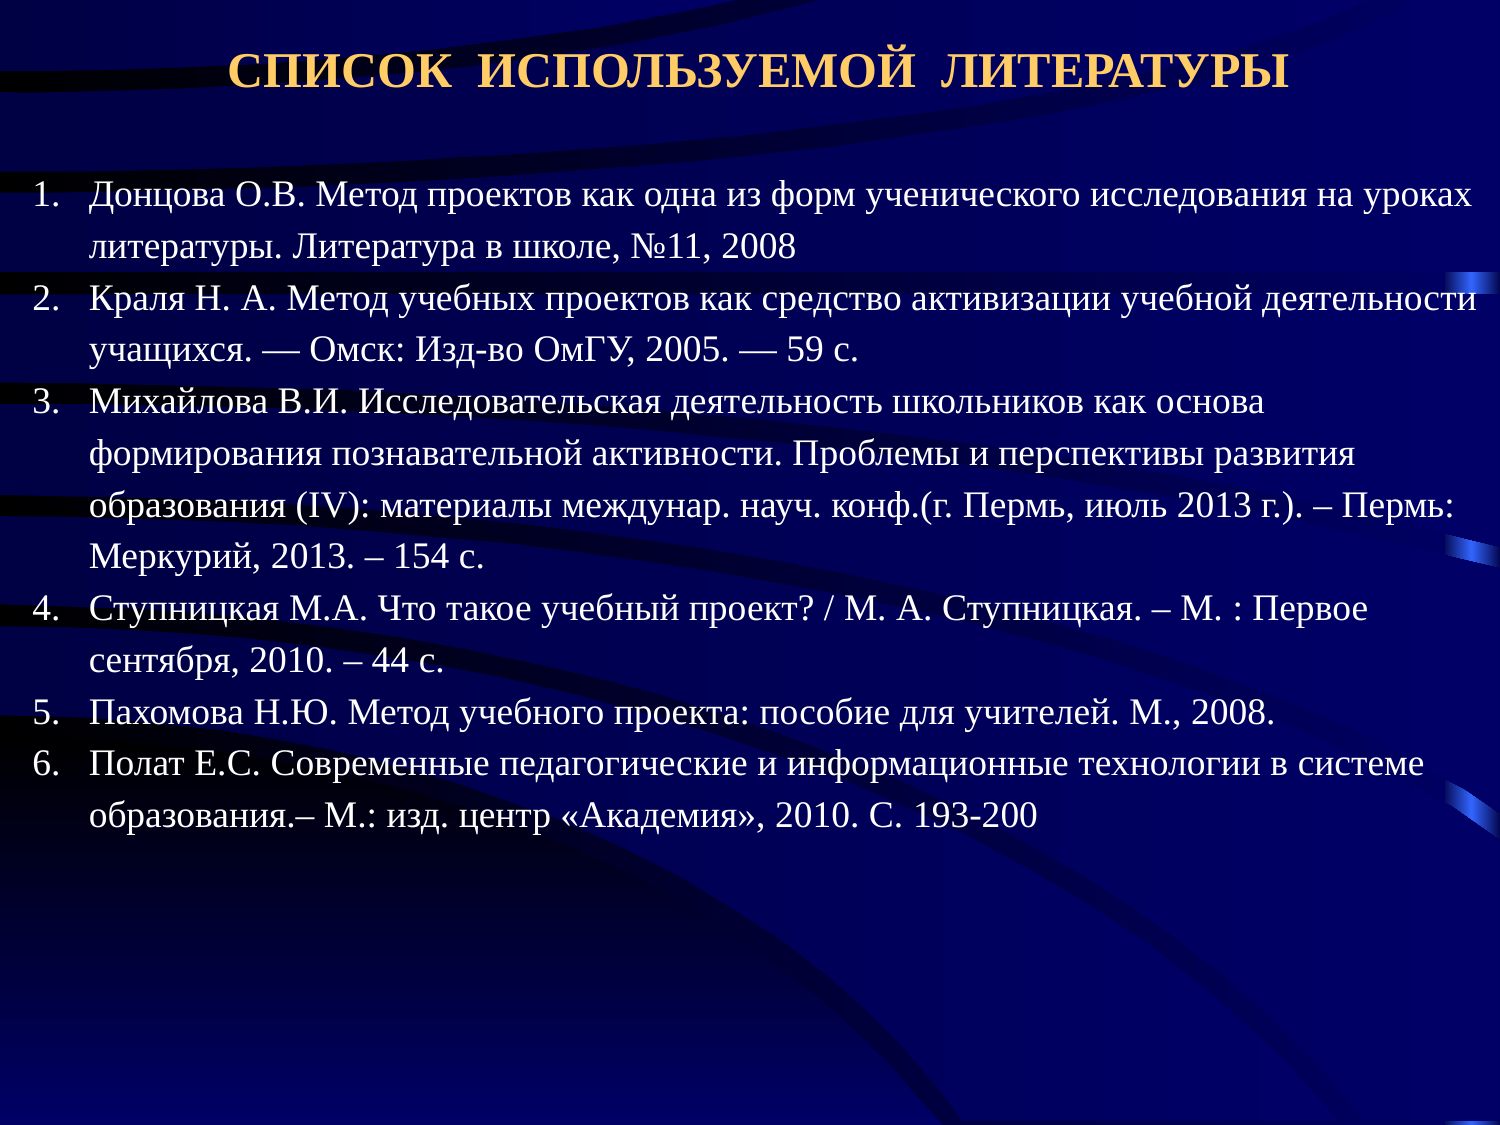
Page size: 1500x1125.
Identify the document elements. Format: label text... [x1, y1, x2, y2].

title СПИСОК ИСПОЛЬЗУЕМОЙ ЛИТЕРАТУРЫ [121, 0, 1397, 155]
text_box Донцова О.В. Метод проектов как одна из форм ученического исследования на уроках литературы. Литература в школе, №11, 2008 Краля Н. А. Метод учебных проектов как средство активизации учебной деятельности учащихся. — Омск: Изд-во ОмГУ, 2005. — 59 с. Михайлова В.И. Исследовательская деятельность школьников как основа формирования познавательной активности. Проблемы и перспективы развития образования (IV): материалы междунар. науч. конф.(г. Пермь, июль 2013 г.). – Пермь: Меркурий, 2013. – 154 с. Ступницкая М.А. Что такое учебный проект? / М. А. Ступницкая. – М. : Первое сентября, 2010. – 44 с. Пахомова Н.Ю. Метод учебного проекта: пособие для учителей. М., 2008. Полат Е.С. Современные педагогические и информационные технологии в системе образования.– М.: изд. центр «Академия», 2010. С. 193-200 [17, 155, 1500, 843]
